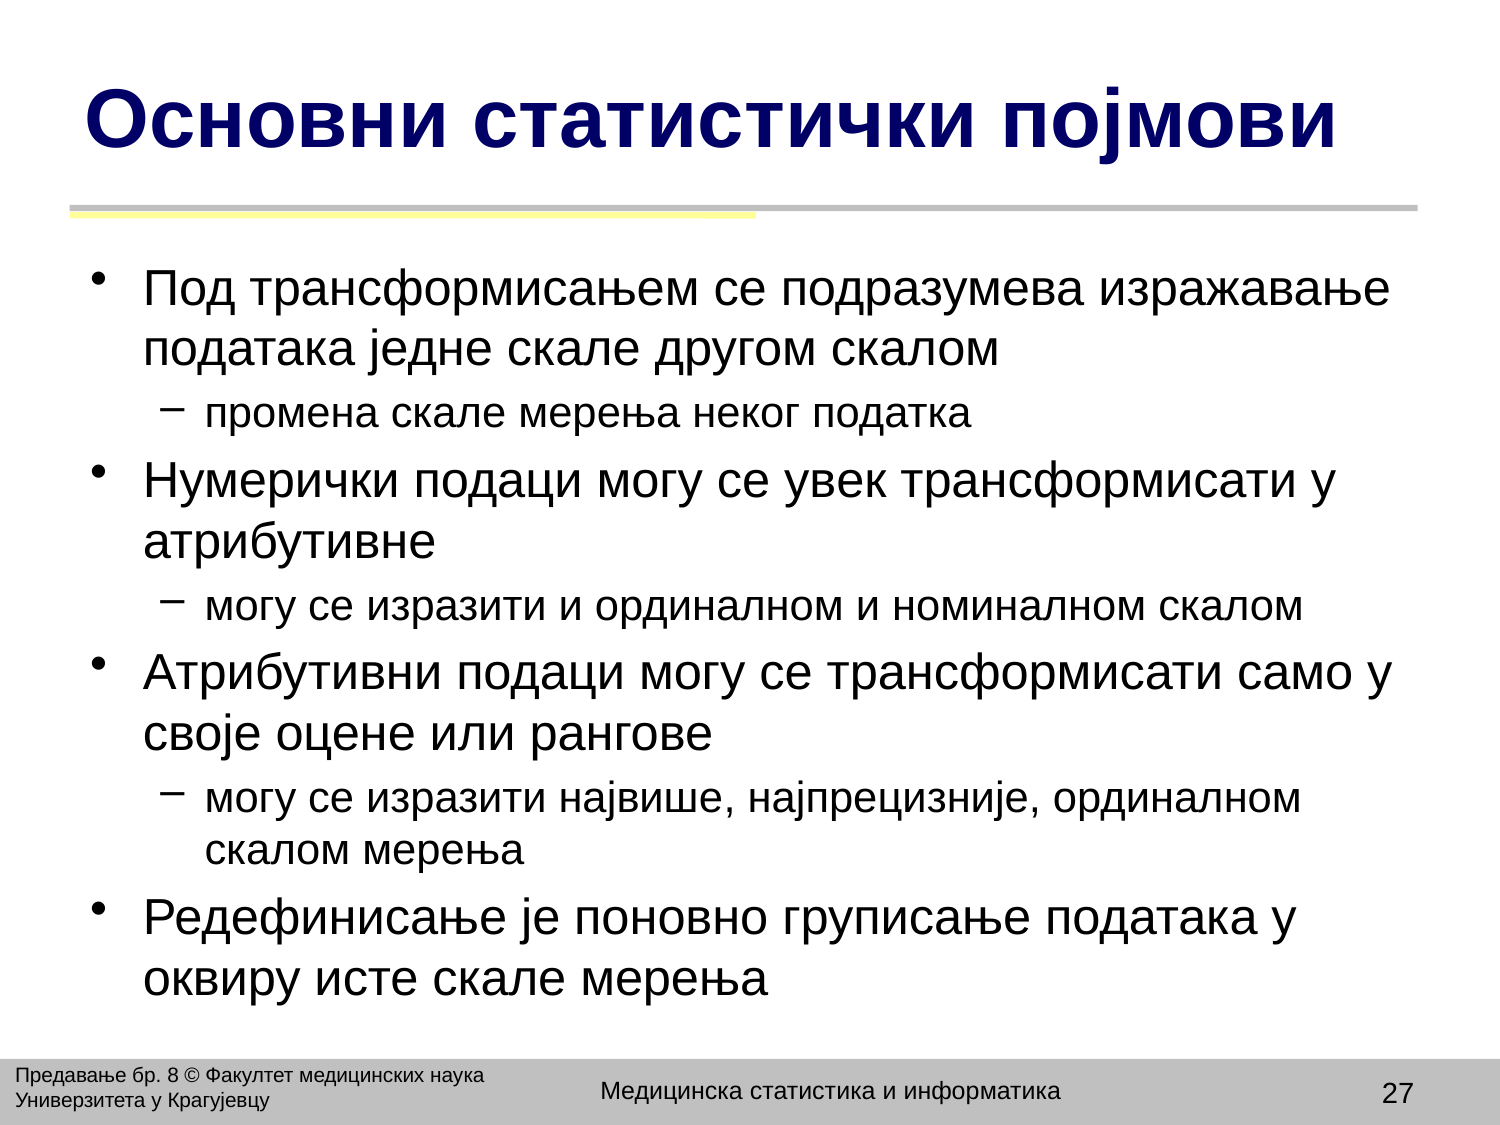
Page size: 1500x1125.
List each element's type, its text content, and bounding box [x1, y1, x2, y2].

list Под трансформисањем се подразумева изражавање података једне скале другом скалом промена скале мерења неког податка Нумерички подаци могу се увек трансформисати у атрибутивне могу се изразити и ординалном и номиналном скалом Атрибутивни подаци могу се трансформисати само у своје оцене или рангове могу се изразити највише, најпрецизније, ординалном скалом мерења Редефинисање је поновно груписање података у оквиру исте скале мерења [74, 246, 1426, 1023]
slide_number 27 [1164, 1066, 1430, 1125]
title Основни статистички појмови [69, 19, 1426, 208]
slide_number Предавање бр. 8 © Факултет медицинских наука Универзитета у Крагујевцу [0, 1053, 614, 1108]
footer Медицинска статистика и информатика [512, 1066, 1151, 1125]
